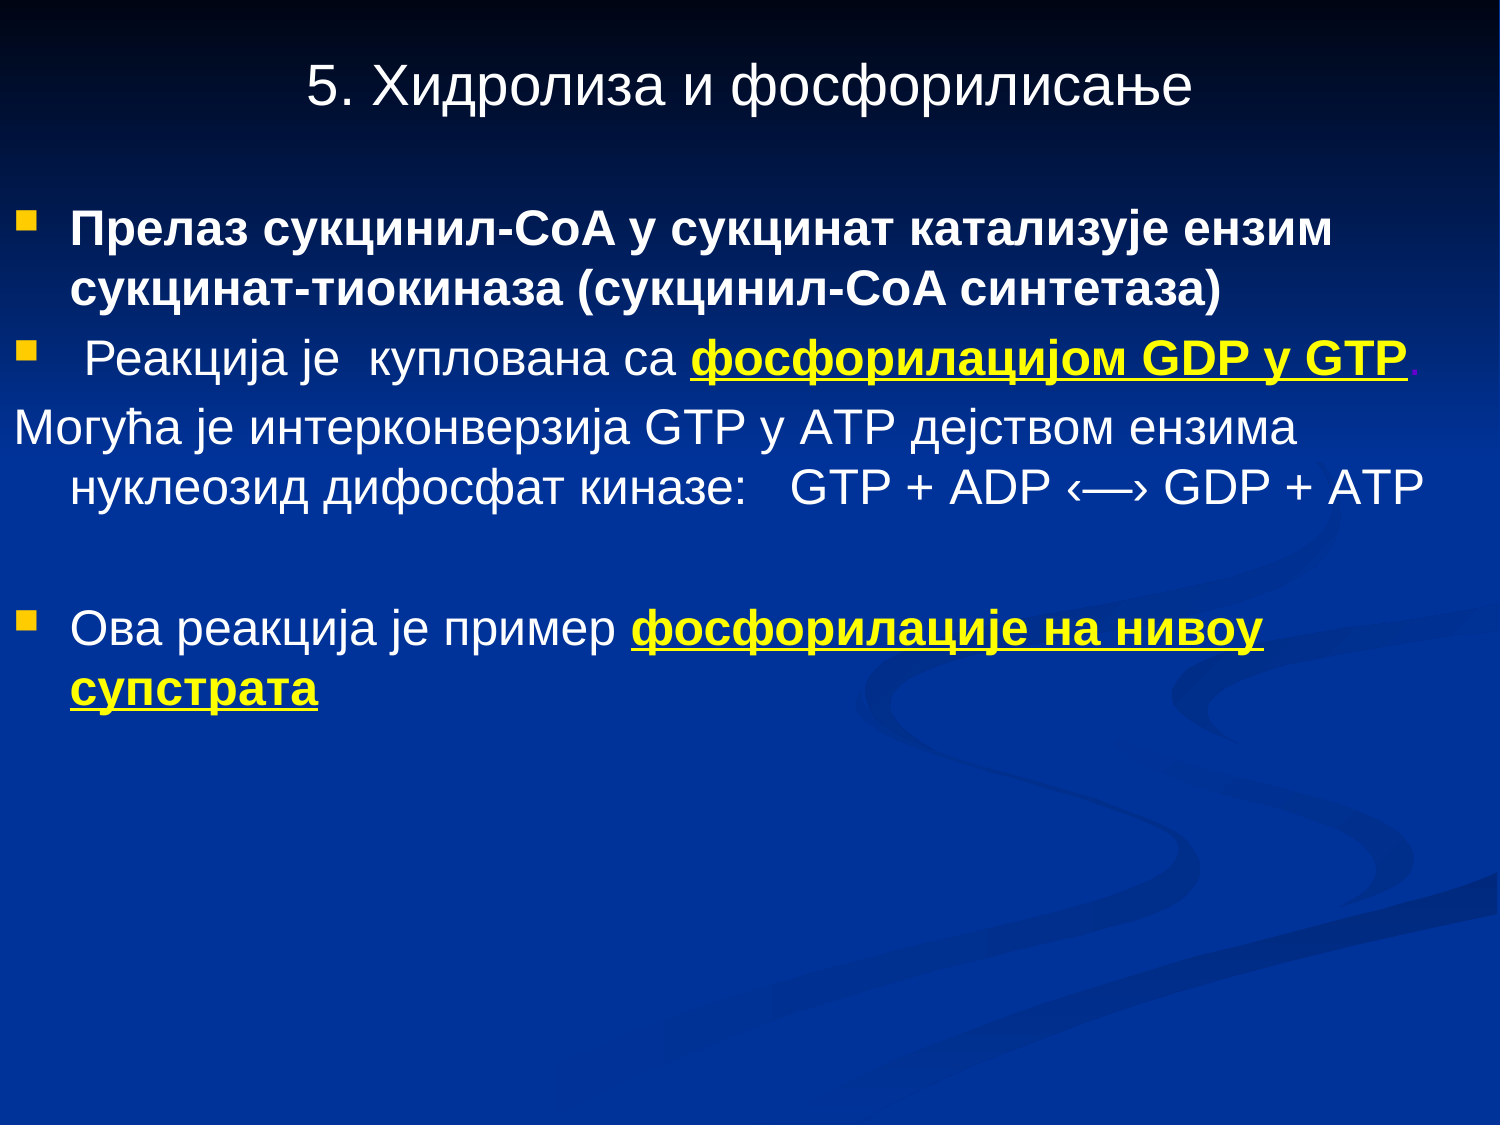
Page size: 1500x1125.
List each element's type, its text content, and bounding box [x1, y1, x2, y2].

list Прелаз сукцинил-CoA у сукцинат катализује ензим сукцинат-тиокиназа (сукцинил-CoA синтетаза) Реакција је куплована са фосфорилацијом GDP у GTP. Могућа је интерконверзија GTP у AТP дејством ензима нуклеозид дифосфат киназе: GTP + ADP ‹—› GDP + ATP Ова реакција је пример фосфорилације на нивоу супстрата [0, 187, 1481, 654]
title 5. Хидролиза и фосфорилисање [88, 0, 1439, 160]
